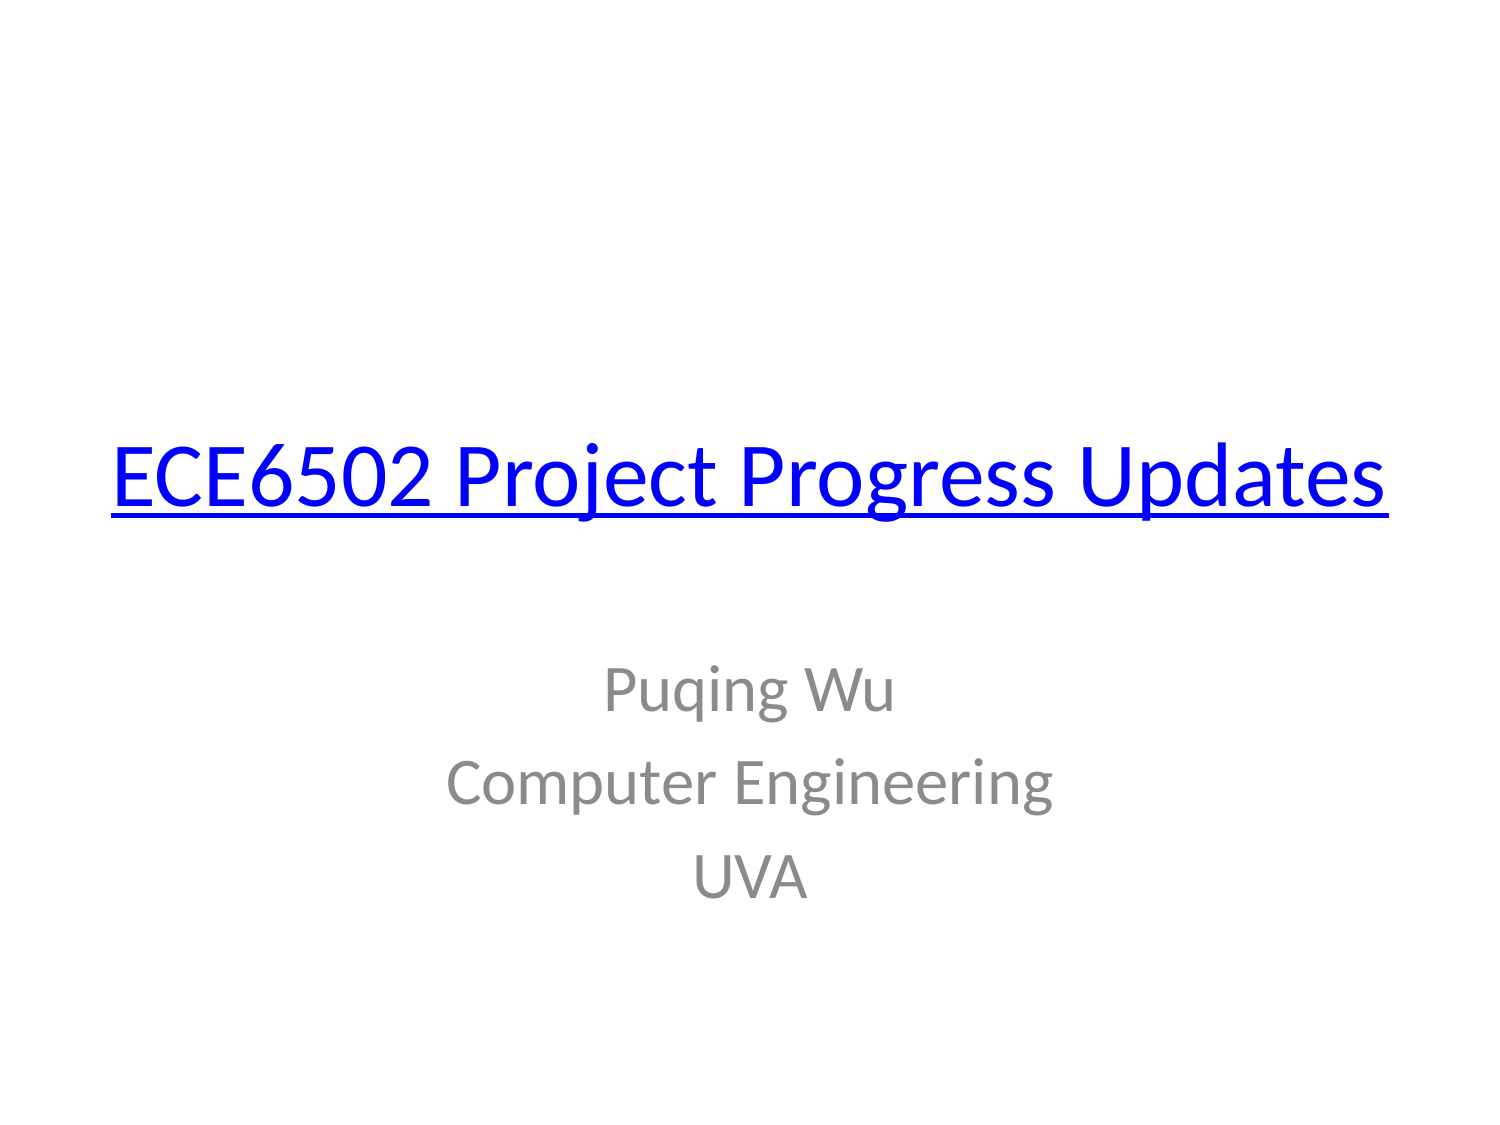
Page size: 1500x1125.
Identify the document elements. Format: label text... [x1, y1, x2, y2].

subtitle Puqing Wu Computer Engineering UVA [225, 637, 1275, 925]
title ECE6502 Project Progress Updates [87, 349, 1413, 591]
